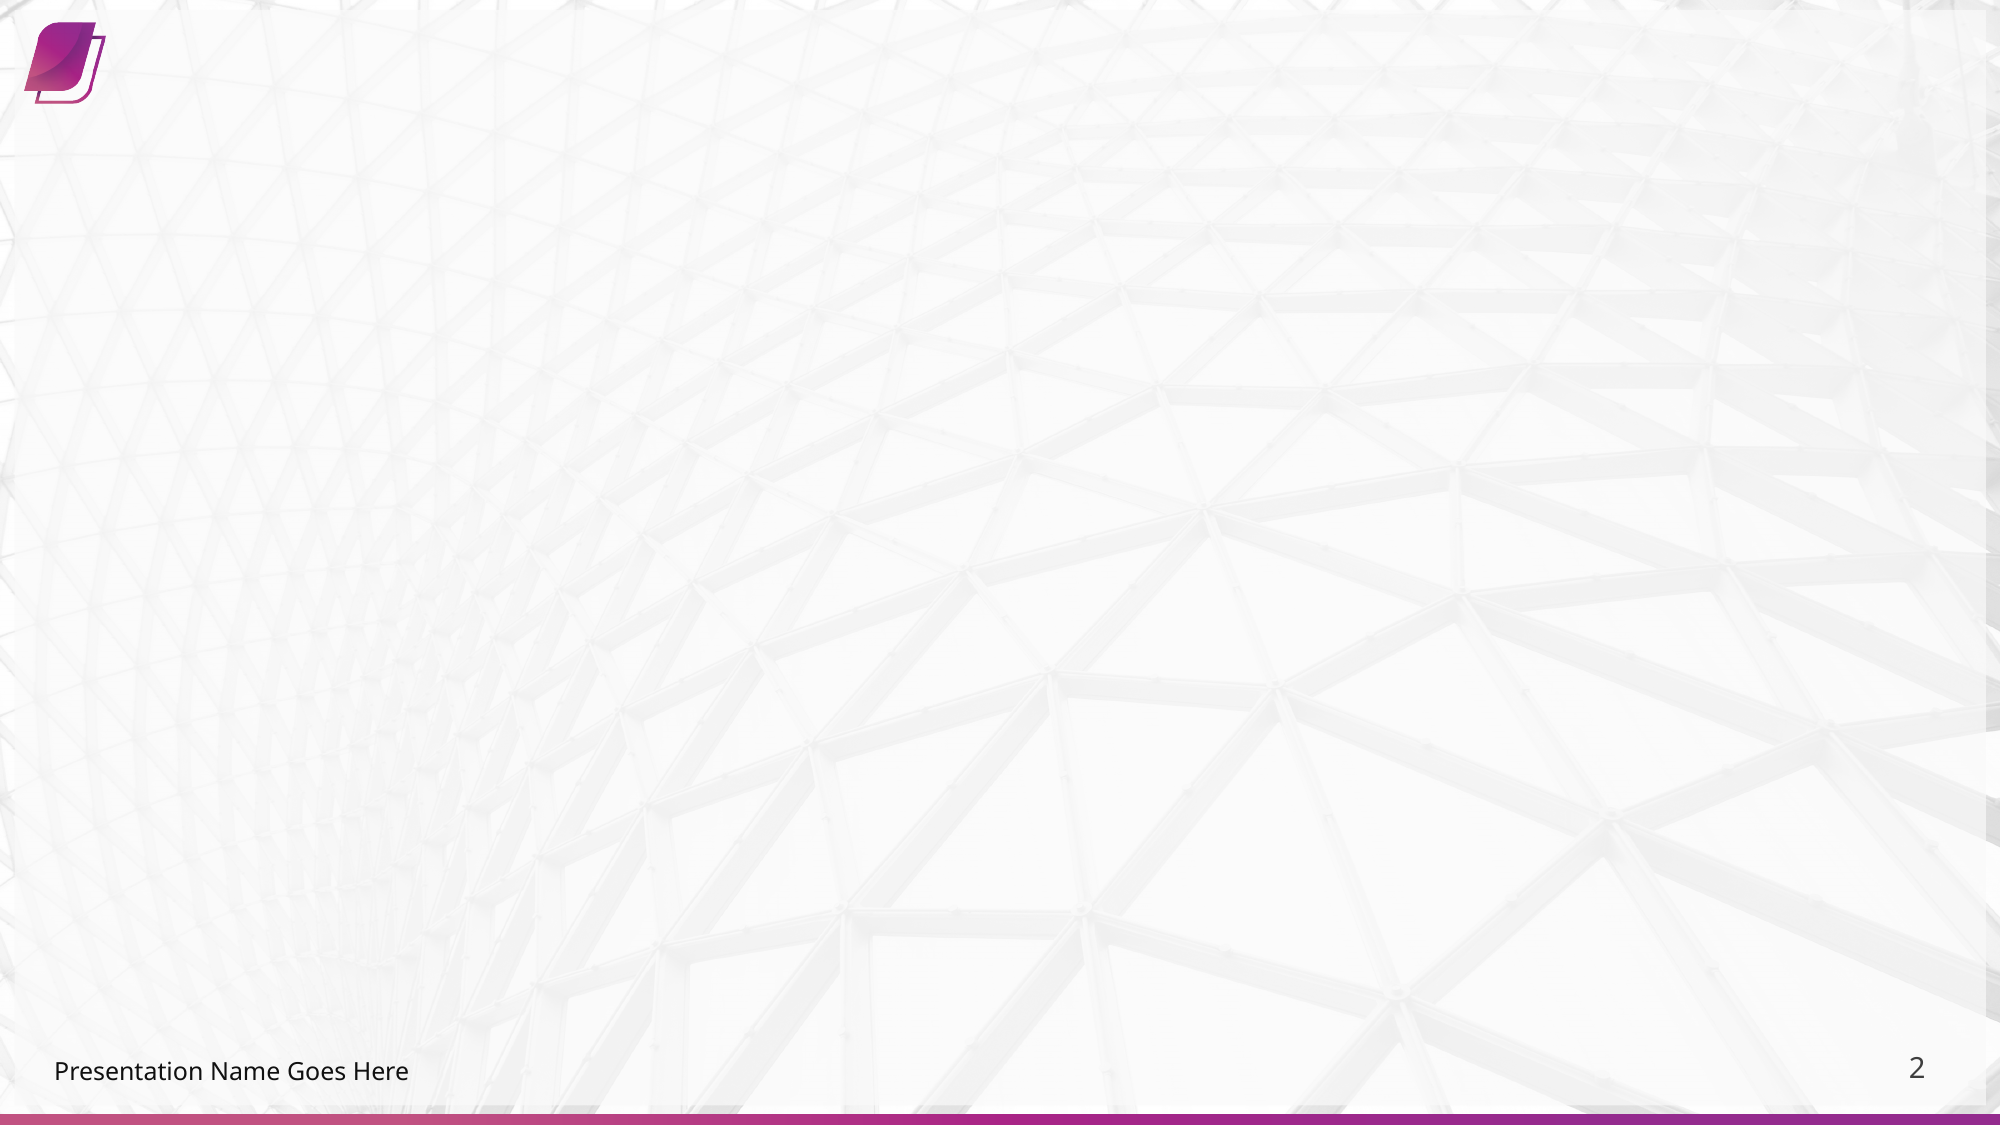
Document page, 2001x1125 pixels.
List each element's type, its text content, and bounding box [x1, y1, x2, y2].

picture [24, 22, 106, 104]
slide_number 2 [1490, 1039, 1941, 1100]
footer Presentation Name Goes Here [39, 1042, 715, 1103]
picture [0, 1114, 2000, 1125]
